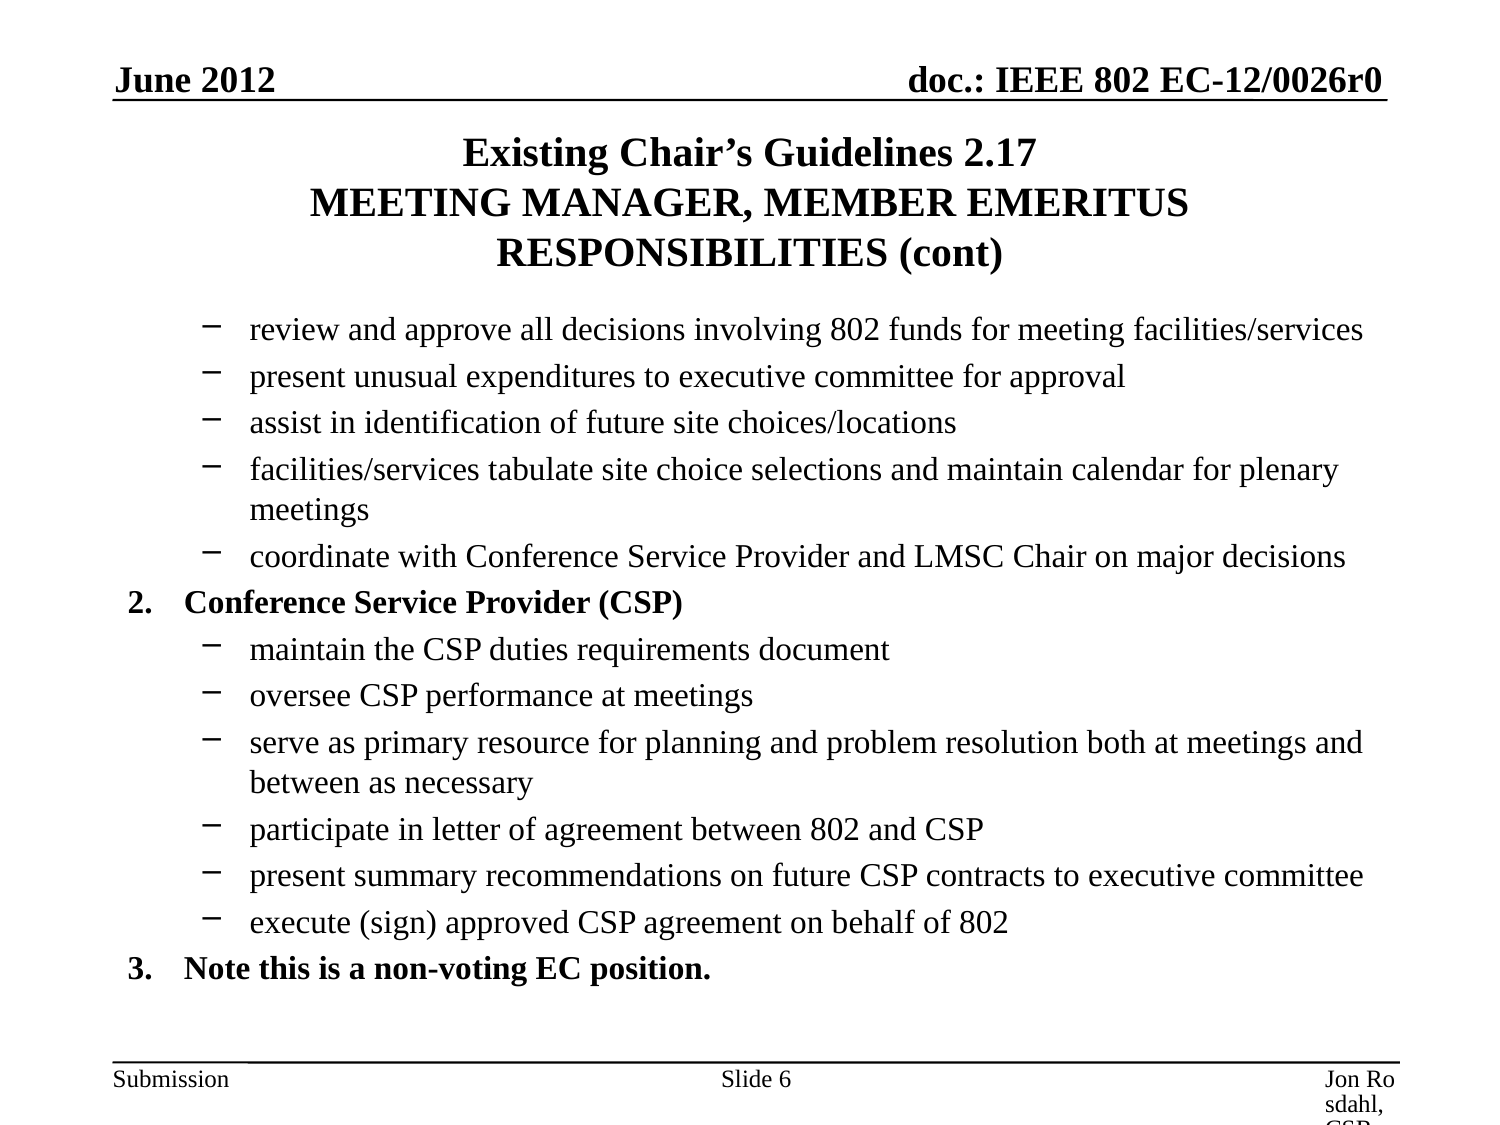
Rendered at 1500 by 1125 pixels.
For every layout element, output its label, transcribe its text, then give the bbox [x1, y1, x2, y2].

title Existing Chair’s Guidelines 2.17 MEETING MANAGER, MEMBER EMERITUS RESPONSIBILITIES (cont) [112, 112, 1388, 288]
slide_number Slide 6 [712, 1061, 800, 1093]
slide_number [114, 54, 278, 101]
list review and approve all decisions involving 802 funds for meeting facilities/services present unusual expenditures to executive committee for approval assist in identification of future site choices/locations facilities/services tabulate site choice selections and maintain calendar for plenary meetings coordinate with Conference Service Provider and LMSC Chair on major decisions Conference Service Provider (CSP) maintain the CSP duties requirements document oversee CSP performance at meetings serve as primary resource for planning and problem resolution both at meetings and between as necessary participate in letter of agreement between 802 and CSP present summary recommendations on future CSP contracts to executive committee execute (sign) approved CSP agreement on behalf of 802 Note this is a non-voting EC position. [112, 299, 1388, 1051]
footer Jon Rosdahl, CSR [1324, 1061, 1402, 1093]
